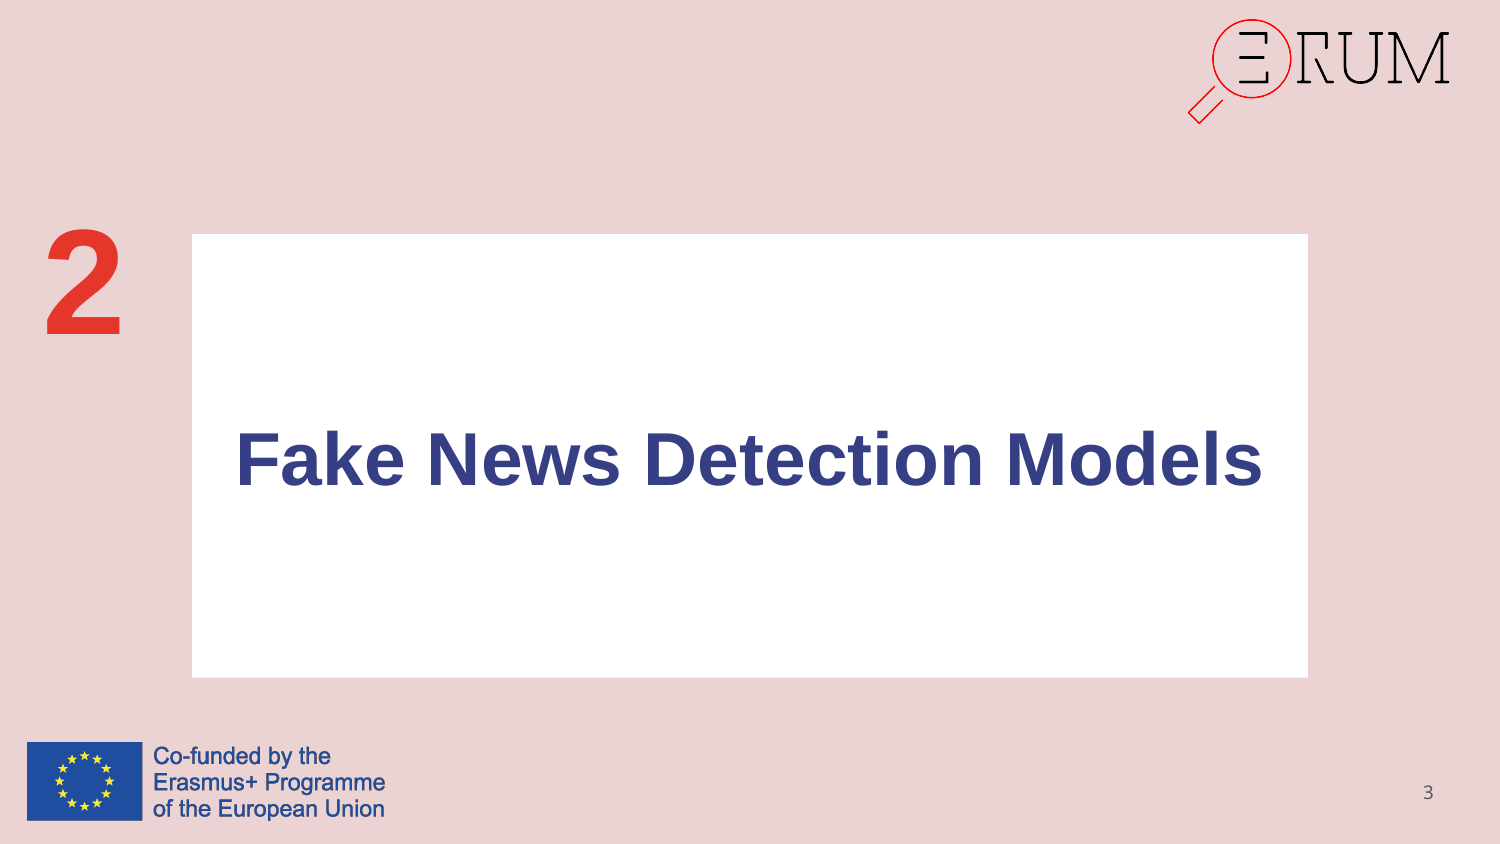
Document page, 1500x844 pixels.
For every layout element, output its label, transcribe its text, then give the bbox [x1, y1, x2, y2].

picture [27, 742, 385, 821]
slide_number 3 [1358, 761, 1449, 826]
title Fake News Detection Models [192, 234, 1308, 678]
picture [1136, 0, 1500, 137]
text_box 2 [27, 169, 246, 380]
